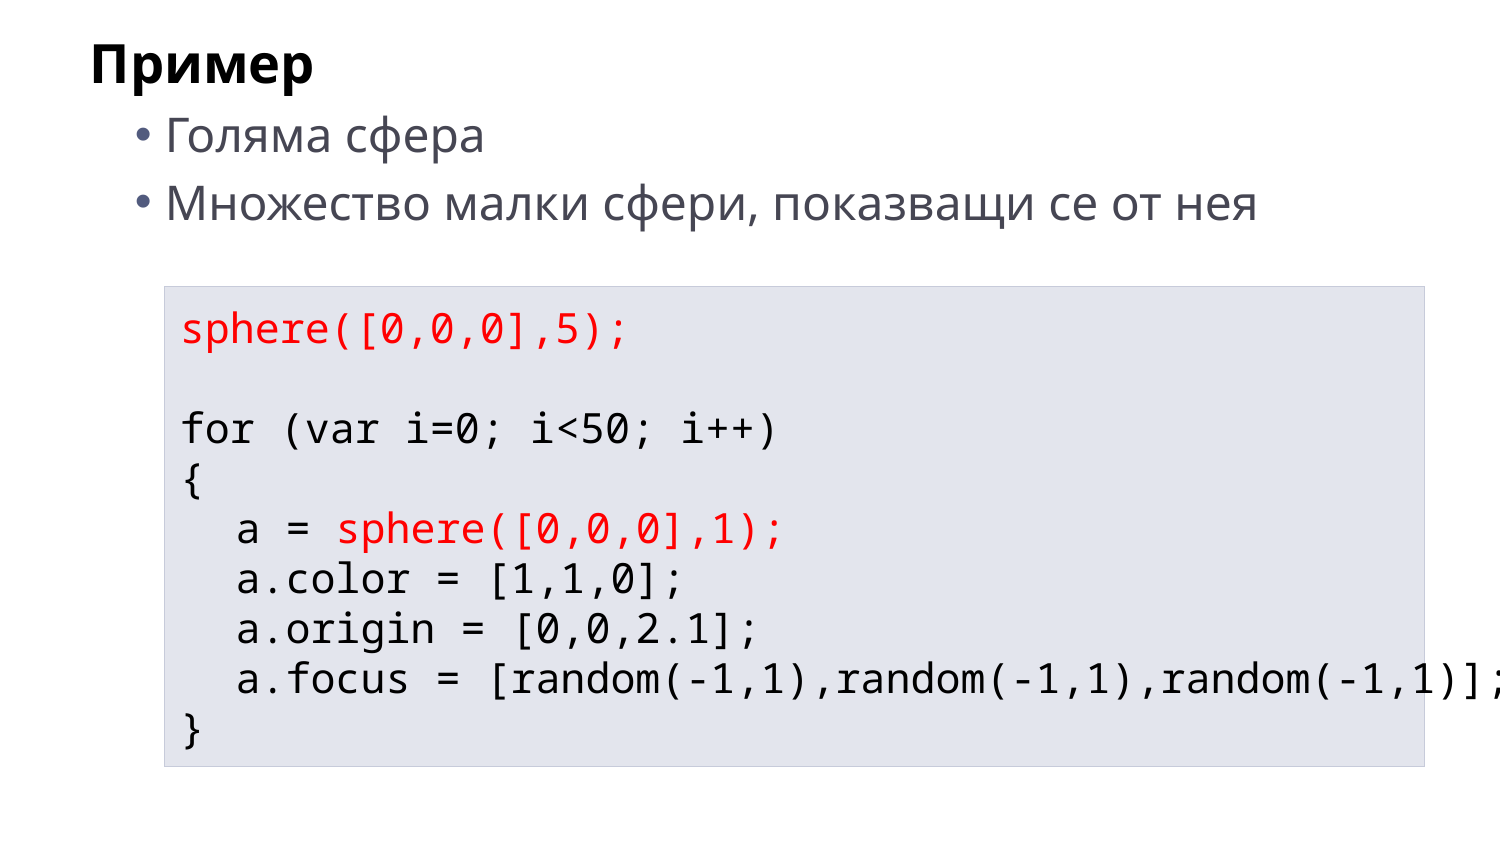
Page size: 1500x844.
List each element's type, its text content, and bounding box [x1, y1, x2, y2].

list Пример Голяма сфера Множество малки сфери, показващи се от нея [75, 21, 1475, 835]
text_box sphere([0,0,0],5); for (var i=0; i<50; i++) { a = sphere([0,0,0],1); a.color = [1,1,0]; a.origin = [0,0,2.1]; a.focus = [random(-1,1),random(-1,1),random(-1,1)]; } [164, 286, 1425, 767]
